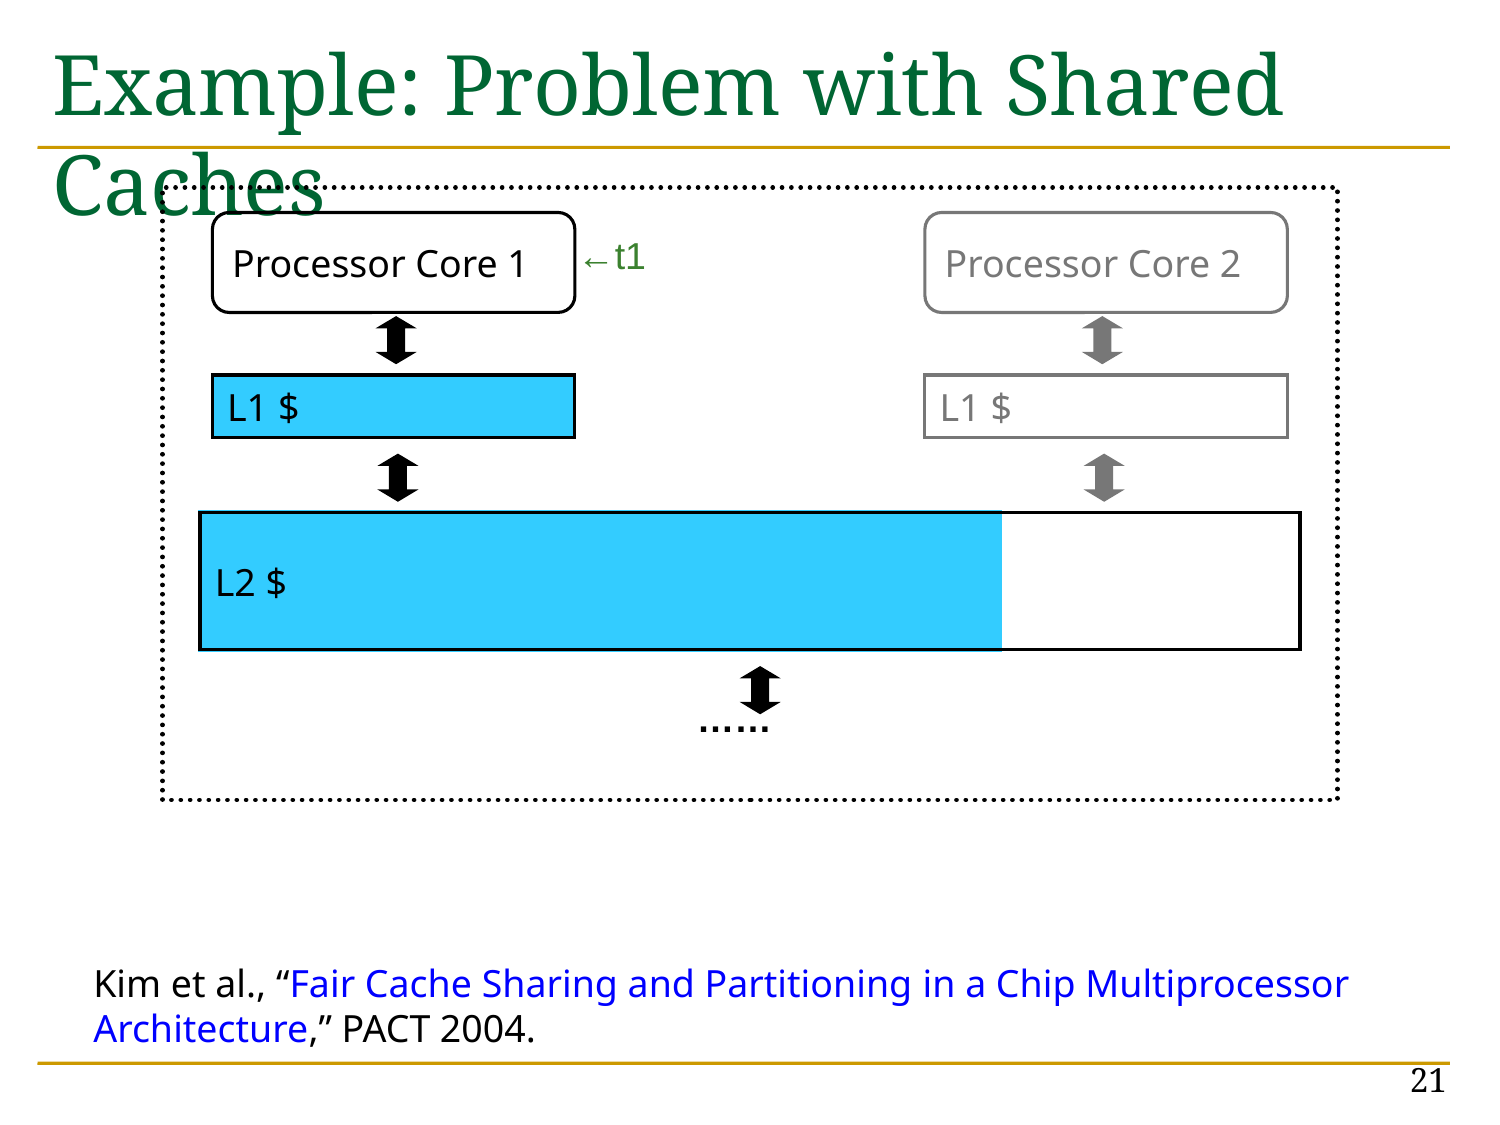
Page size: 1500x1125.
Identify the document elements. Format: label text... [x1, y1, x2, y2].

text_box Kim et al., “Fair Cache Sharing and Partitioning in a Chip Multiprocessor Architecture,” PACT 2004. [3, 952, 1447, 1057]
slide_number 21 [1111, 1036, 1462, 1112]
text_box [745, 667, 776, 713]
title Example: Problem with Shared Caches [37, 24, 1450, 200]
text_box [1087, 317, 1118, 363]
text_box [162, 187, 1338, 800]
text_box Processor Core 1 [212, 212, 575, 313]
text_box ←t1 [562, 224, 694, 285]
text_box Processor Core 2 [924, 212, 1288, 313]
text_box [381, 317, 411, 363]
text_box L1 $ [924, 374, 1288, 438]
